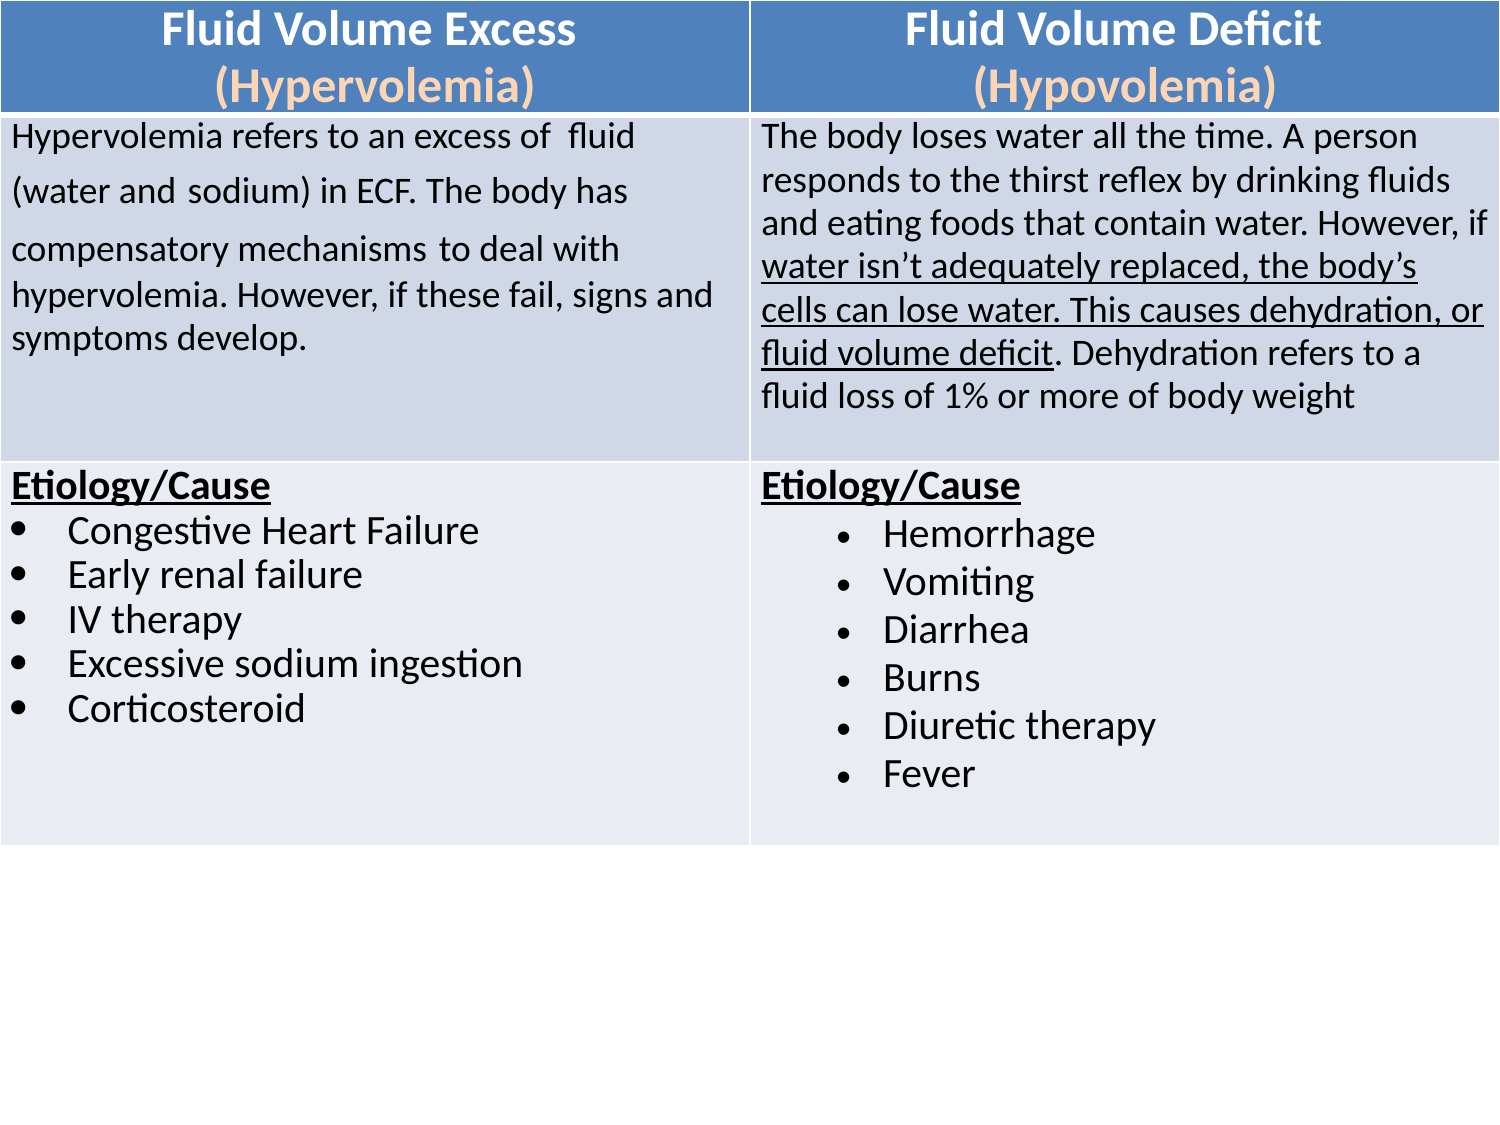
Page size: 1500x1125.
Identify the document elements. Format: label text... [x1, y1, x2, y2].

table_cell The body loses water all the time. A person responds to the thirst reflex by drinking fluids and eating foods that contain water. However, if water isn’t adequately replaced, the body’s cells can lose water. This causes dehydration, or fluid volume deficit. Dehydration refers to a fluid loss of 1% or more of body weight [751, 118, 1499, 461]
table_cell Etiology/Cause Congestive Heart Failure Early renal failure IV therapy Excessive sodium ingestion Corticosteroid [1, 463, 749, 845]
table_cell Hypervolemia refers to an excess of fluid (water and sodium) in ECF. The body has compensatory mechanisms to deal with hypervolemia. However, if these fail, signs and symptoms develop. [1, 118, 749, 461]
table_cell Etiology/Cause Hemorrhage Vomiting Diarrhea Burns Diuretic therapy Fever [751, 463, 1499, 845]
table_header Fluid Volume Excess (Hypervolemia) [1, 1, 749, 112]
table_header Fluid Volume Deficit (Hypovolemia) [751, 1, 1499, 112]
